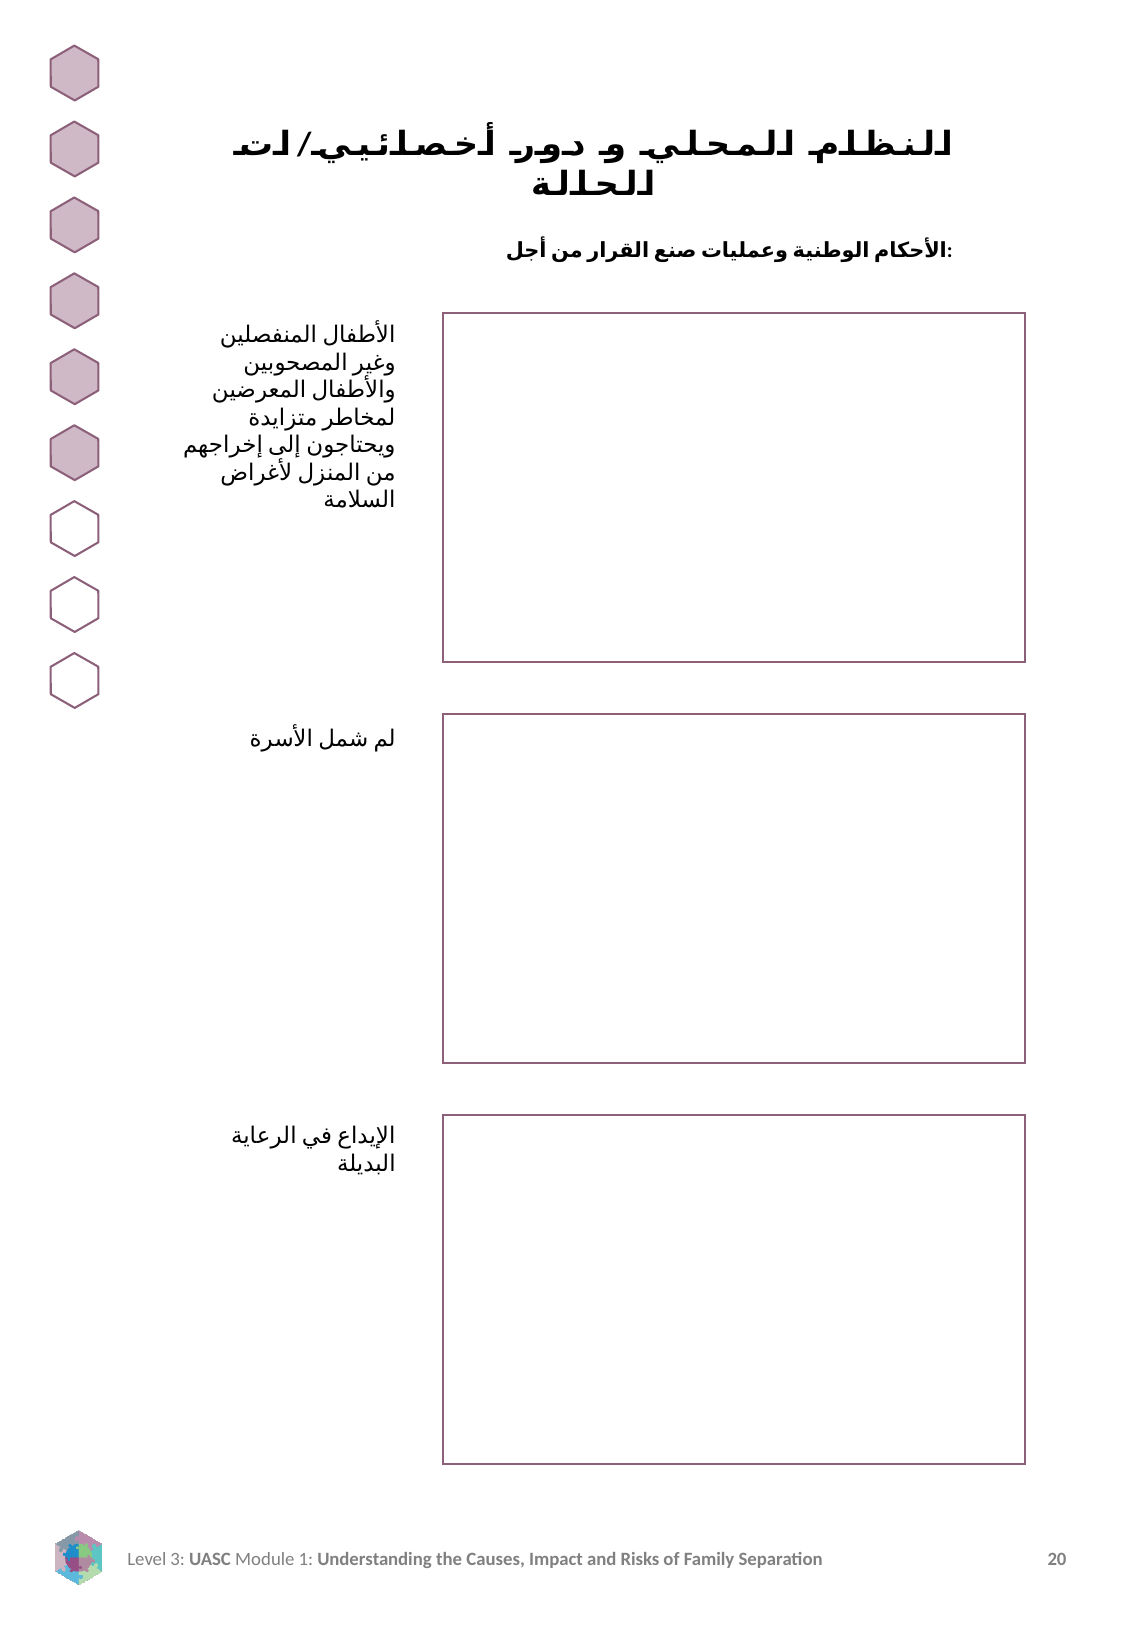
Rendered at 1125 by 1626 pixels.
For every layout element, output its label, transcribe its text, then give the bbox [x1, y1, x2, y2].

text_box النظام المحلي و دور أخصائيي/ات الحالة [161, 114, 1026, 210]
text_box [442, 713, 1026, 1064]
text_box [442, 1114, 1026, 1465]
text_box الأحكام الوطنية وعمليات صنع القرار من أجل: [161, 228, 968, 269]
text_box لم شمل الأسرة [163, 716, 411, 759]
text_box [48, 347, 101, 406]
text_box الإيداع في الرعاية البديلة [163, 1113, 411, 1184]
text_box [48, 575, 101, 634]
text_box [48, 423, 101, 482]
text_box [48, 195, 101, 255]
text_box [48, 271, 101, 331]
text_box [48, 651, 101, 710]
text_box [48, 119, 101, 179]
picture [55, 1530, 102, 1585]
text_box [442, 313, 1026, 663]
text_box الأطفال المنفصلين وغير المصحوبين والأطفال المعرضين لمخاطر متزايدة ويحتاجون إلى إخراجهم من المنزل لأغراض السلامة [163, 312, 411, 520]
text_box [48, 499, 101, 558]
text_box [48, 43, 101, 103]
